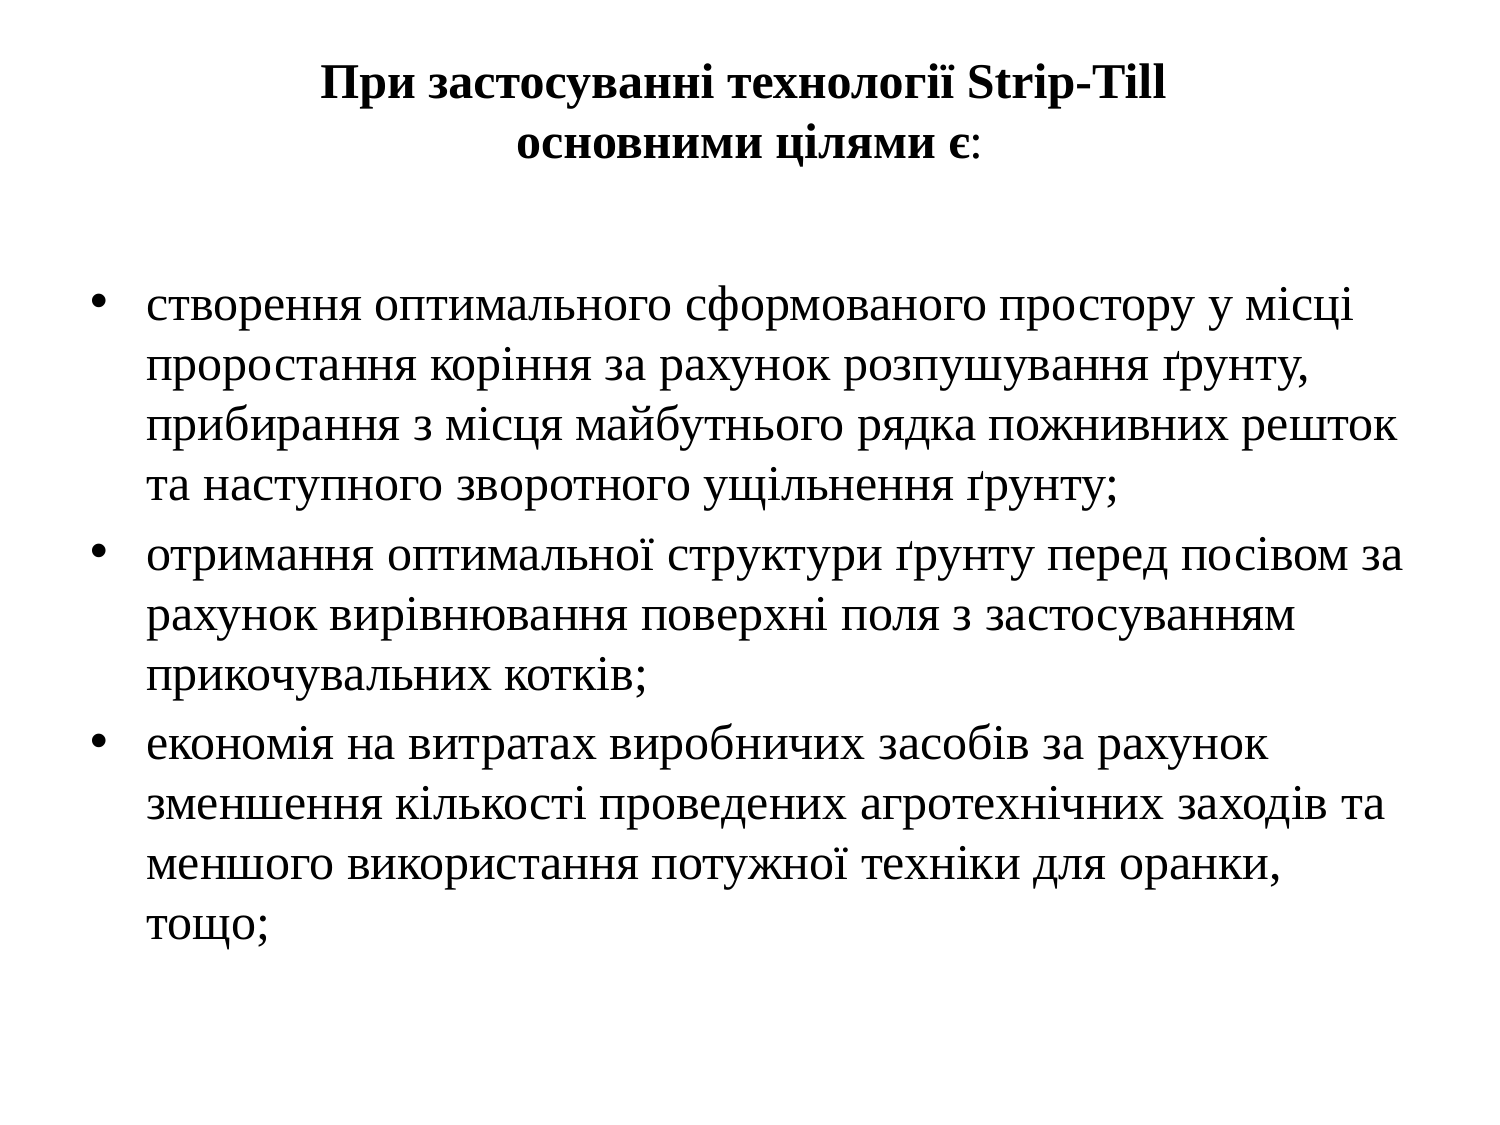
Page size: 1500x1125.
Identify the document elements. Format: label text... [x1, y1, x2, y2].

title При застосуванні технології Strip-Till основними цілями є: [74, 44, 1426, 233]
list створення оптимального сформованого простору у місці проростання коріння за рахунок розпушування ґрунту, прибирання з місця майбутнього рядка пожнивних решток та наступного зворотного ущільнення ґрунту; отримання оптимальної структури ґрунту перед посівом за рахунок вирівнювання поверхні поля з застосуванням прикочувальних котків; економія на витратах виробничих засобів за рахунок зменшення кількості проведених агротехнічних заходів та меншого використання потужної техніки для оранки, тощо; [74, 262, 1426, 1006]
